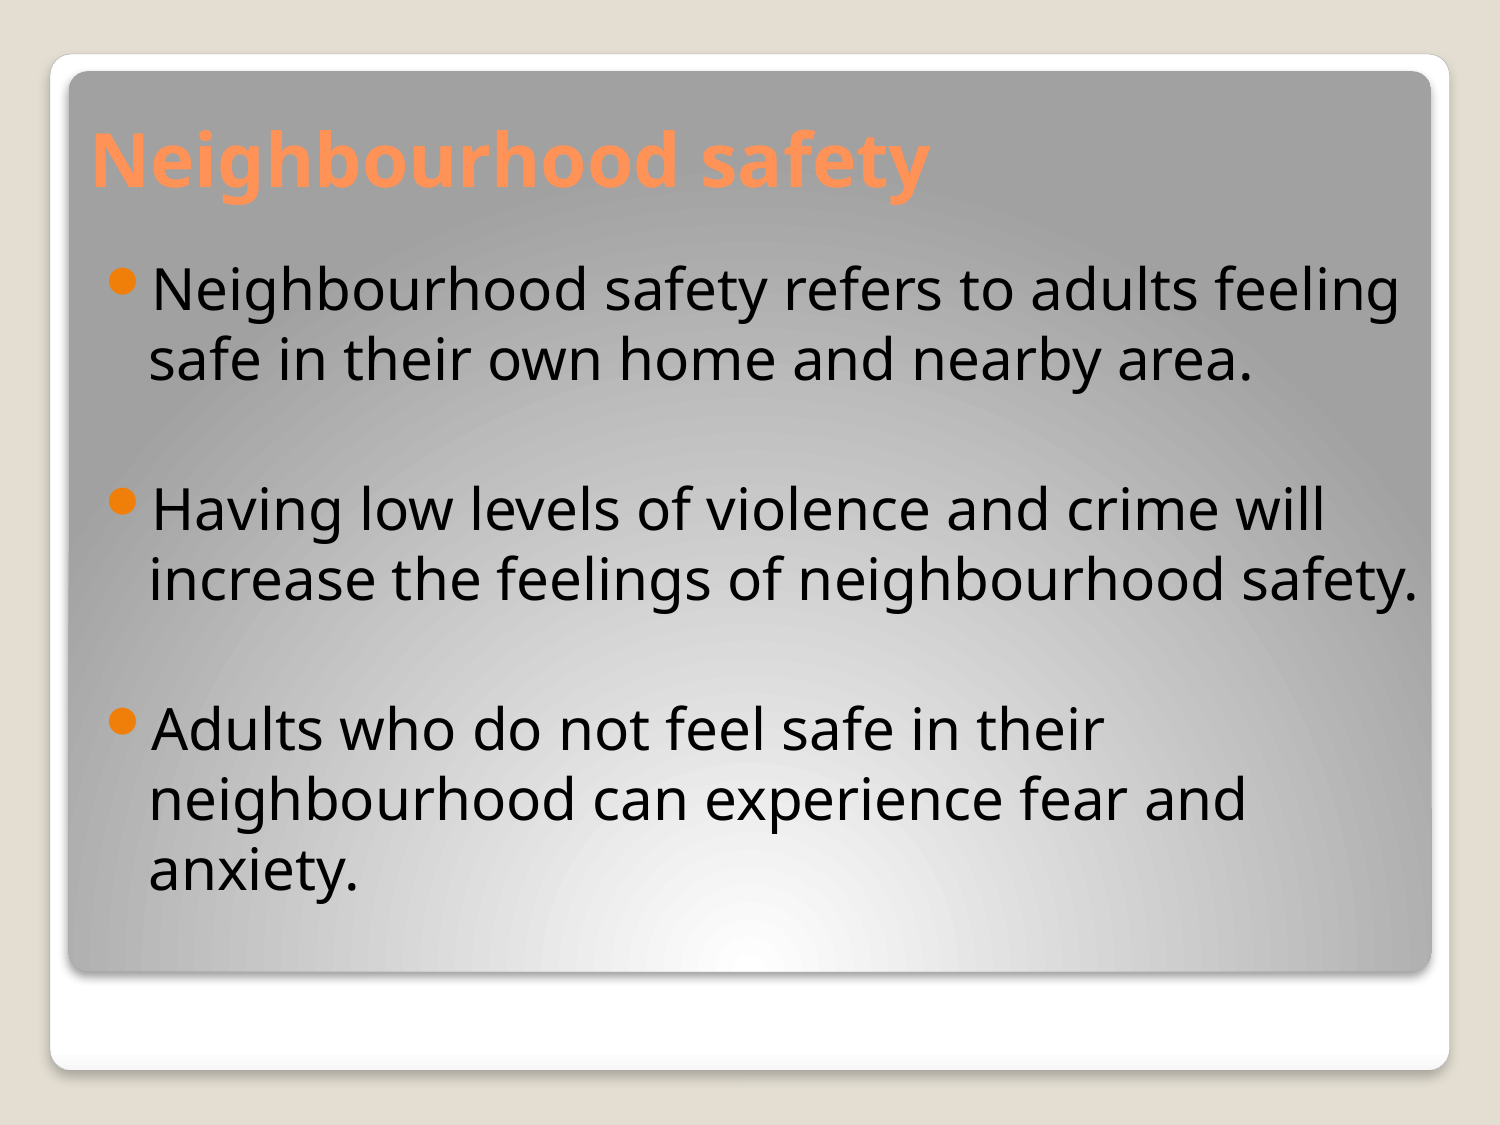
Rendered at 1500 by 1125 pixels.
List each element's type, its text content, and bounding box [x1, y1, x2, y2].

list Neighbourhood safety refers to adults feeling safe in their own home and nearby area. Having low levels of violence and crime will increase the feelings of neighbourhood safety. Adults who do not feel safe in their neighbourhood can experience fear and anxiety. [75, 237, 1438, 1063]
title Neighbourhood safety [75, 37, 1418, 210]
